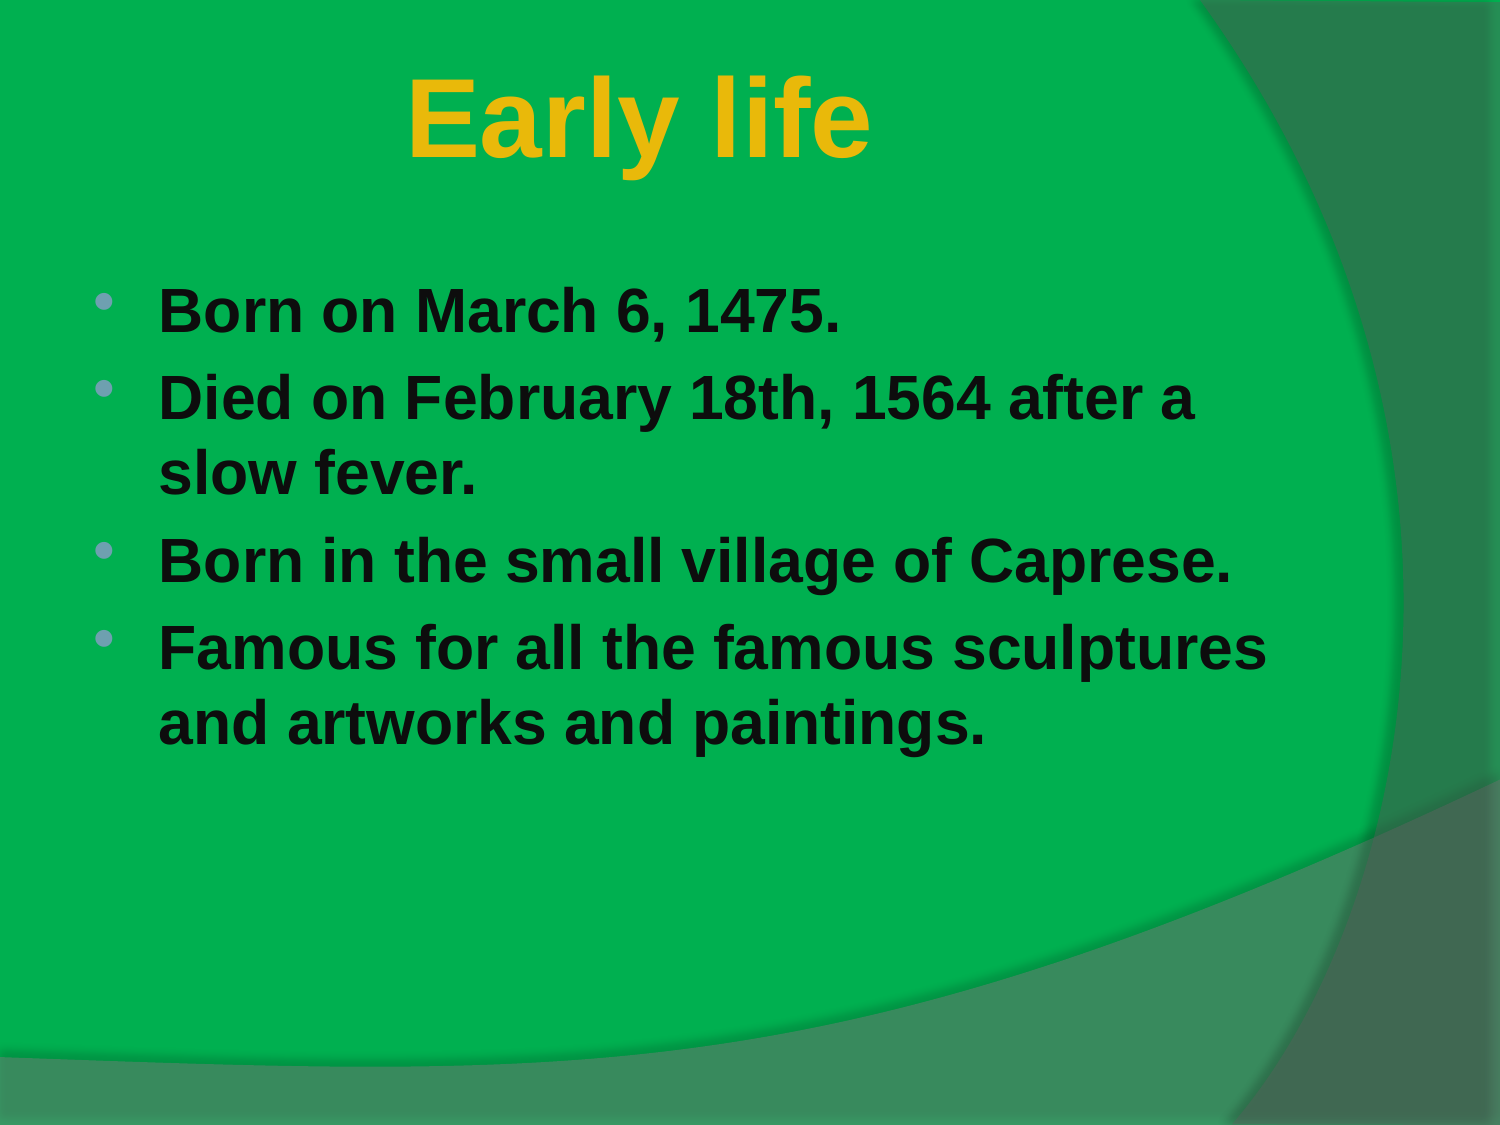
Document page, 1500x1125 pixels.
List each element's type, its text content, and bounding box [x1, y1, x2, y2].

list Born on March 6, 1475. Died on February 18th, 1564 after a slow fever. Born in the small village of Caprese. Famous for all the famous sculptures and artworks and paintings. [75, 262, 1300, 1005]
text_box Early life [389, 37, 921, 188]
